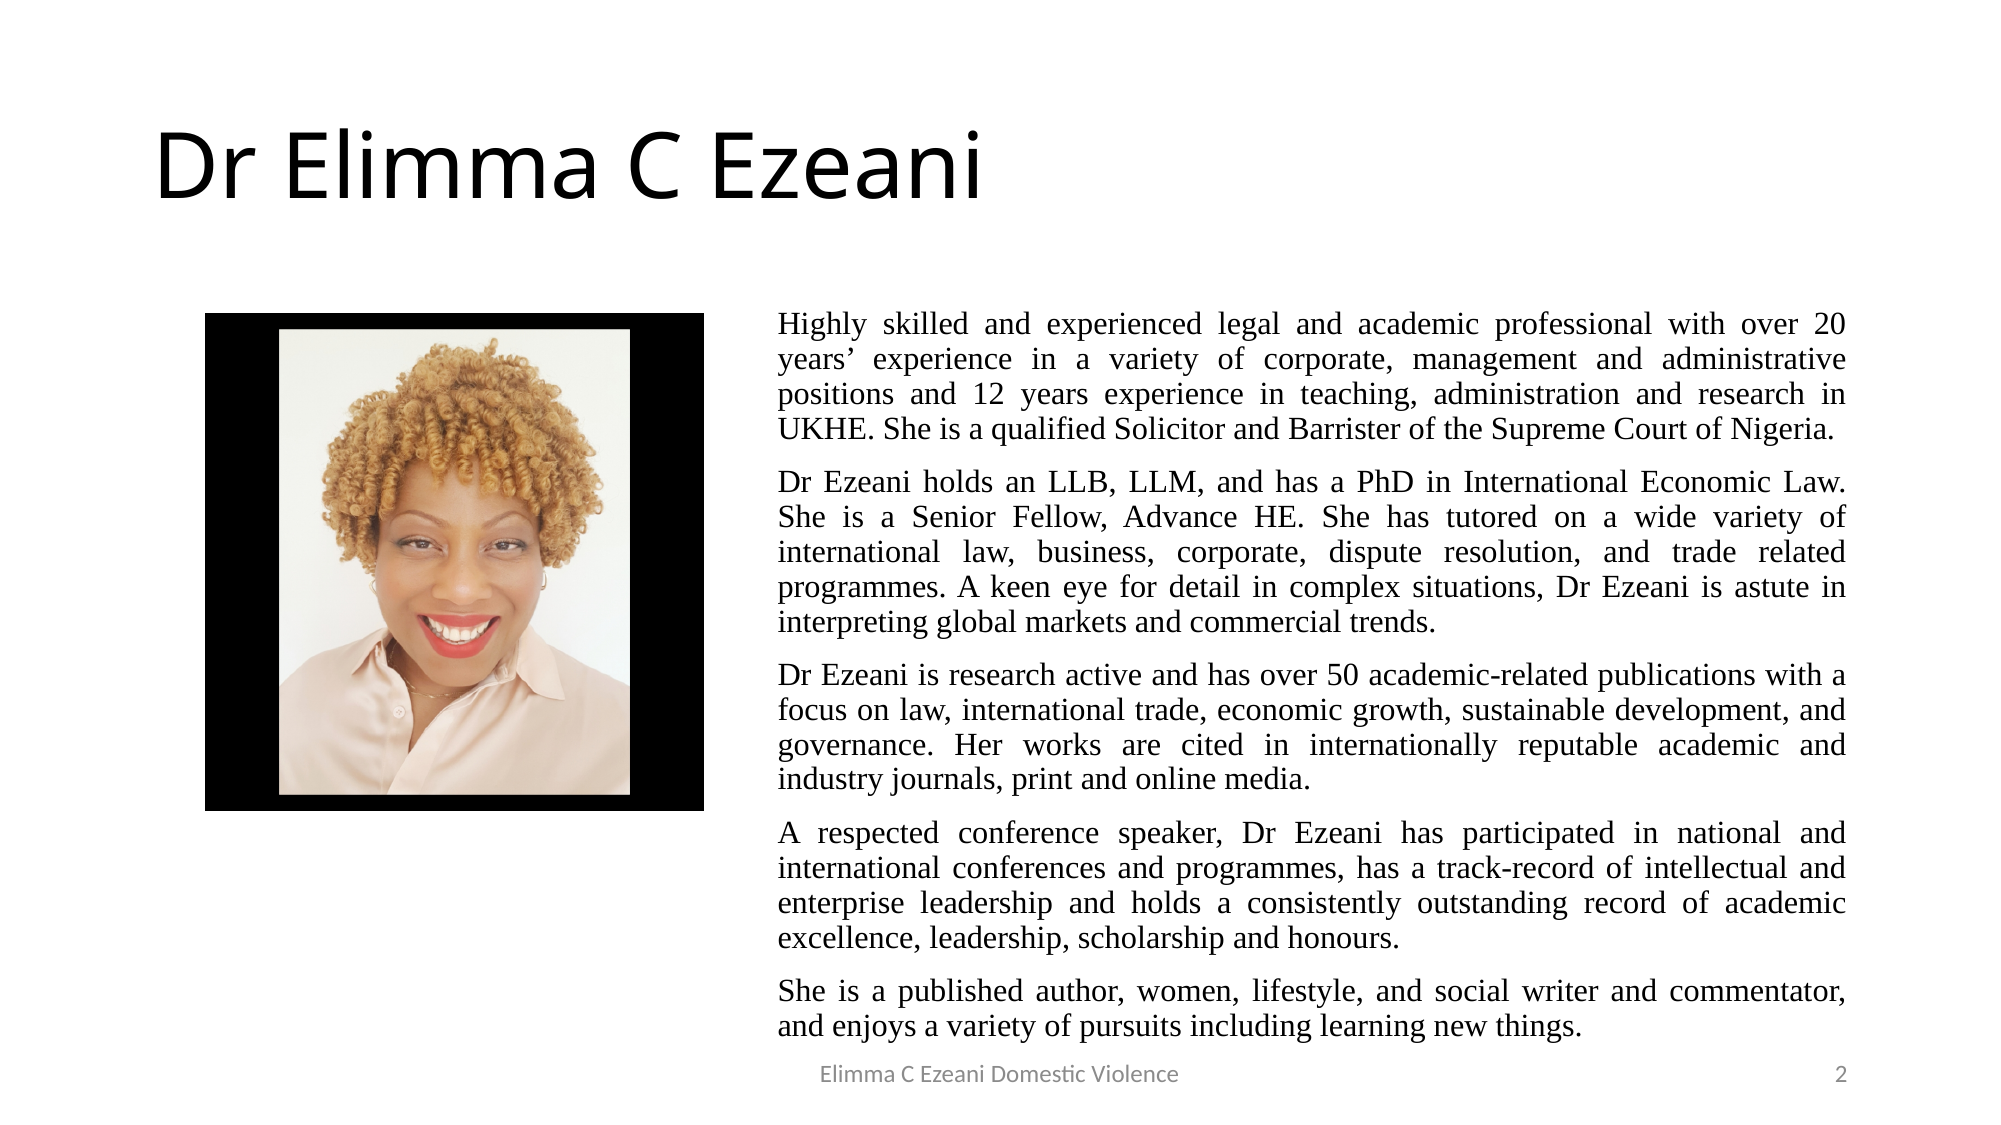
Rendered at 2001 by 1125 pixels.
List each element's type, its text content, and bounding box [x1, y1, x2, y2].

slide_number 2 [1412, 1042, 1863, 1103]
list Highly skilled and experienced legal and academic professional with over 20 years’ experience in a variety of corporate, management and administrative positions and 12 years experience in teaching, administration and research in UKHE. She is a qualified Solicitor and Barrister of the Supreme Court of Nigeria. Dr Ezeani holds an LLB, LLM, and has a PhD in International Economic Law. She is a Senior Fellow, Advance HE. She has tutored on a wide variety of international law, business, corporate, dispute resolution, and trade related programmes. A keen eye for detail in complex situations, Dr Ezeani is astute in interpreting global markets and commercial trends. Dr Ezeani is research active and has over 50 academic-related publications with a focus on law, international trade, economic growth, sustainable development, and governance. Her works are cited in internationally reputable academic and industry journals, print and online media. A respected conference speaker, Dr Ezeani has participated in national and international conferences and programmes, has a track-record of intellectual and enterprise leadership and holds a consistently outstanding record of academic excellence, leadership, scholarship and honours. She is a published author, women, lifestyle, and social writer and commentator, and enjoys a variety of pursuits including learning new things. [762, 299, 1863, 1066]
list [205, 313, 704, 811]
footer Elimma C Ezeani Domestic Violence [662, 1042, 1338, 1103]
title Dr Elimma C Ezeani [137, 59, 1863, 278]
